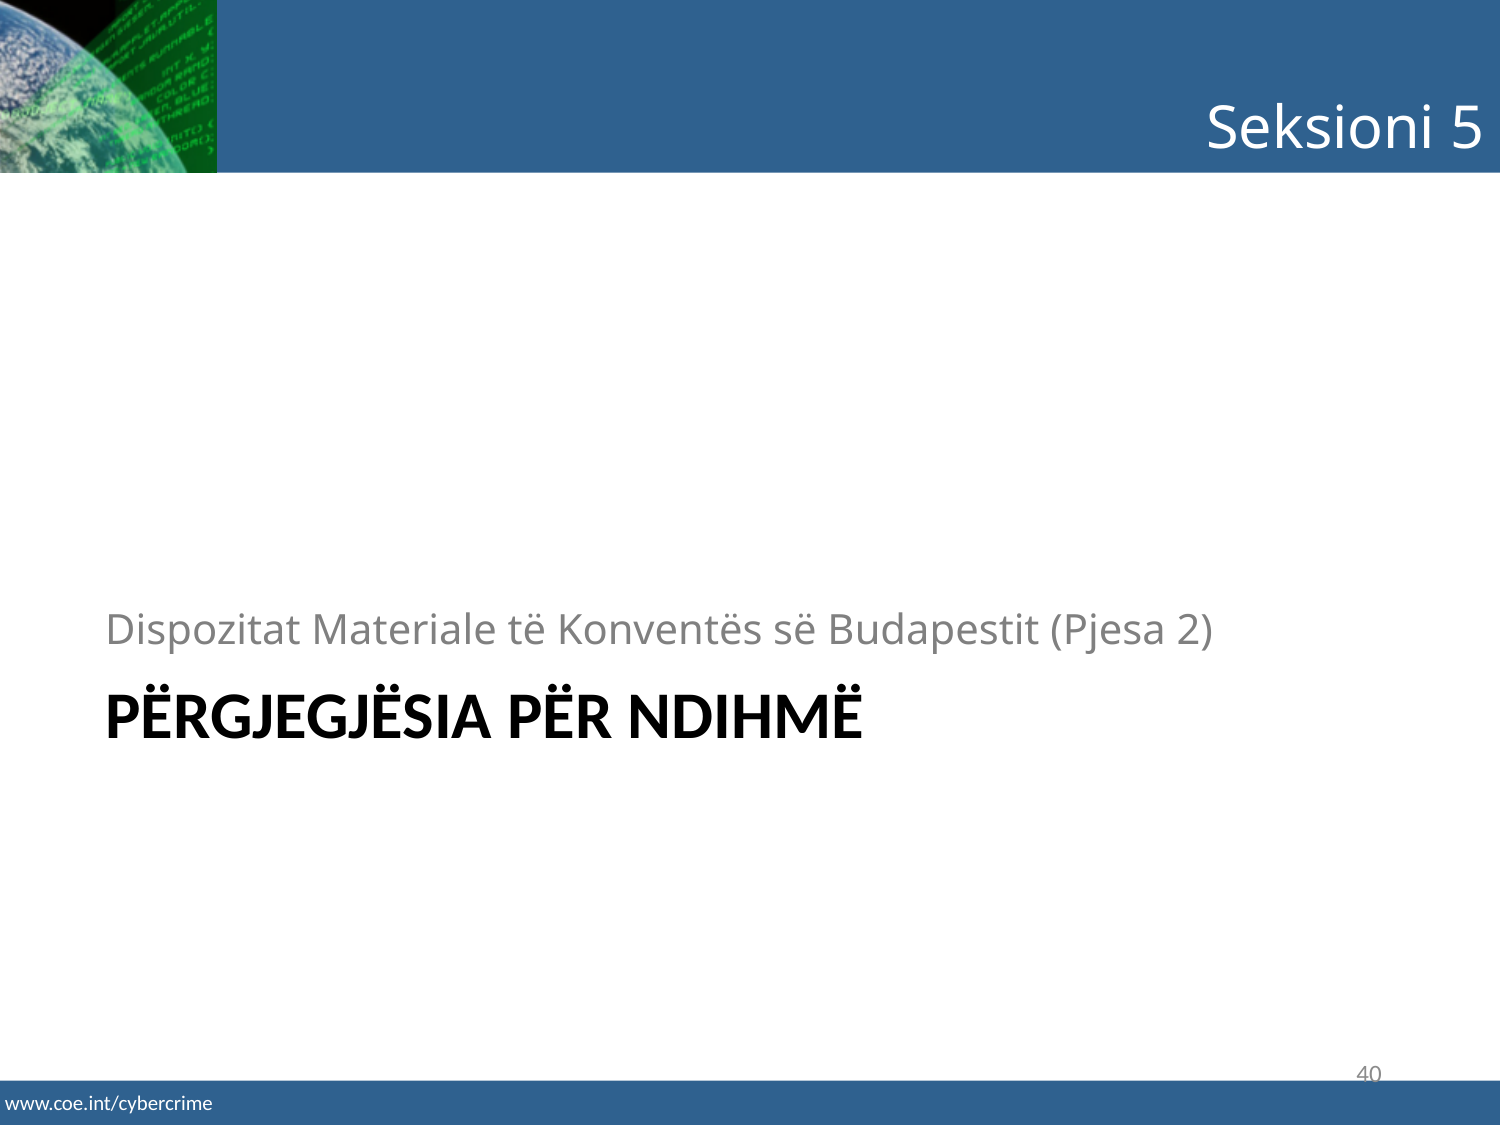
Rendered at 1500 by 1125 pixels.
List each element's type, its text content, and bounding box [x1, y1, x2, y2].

list Seksioni 5 [461, 0, 1500, 170]
slide_number 40 [1059, 1042, 1397, 1103]
title PËRGJEGJËSIA PËR NDIHMË [90, 674, 1385, 920]
picture [0, 0, 217, 173]
list Dispozitat Materiale të Konventës së Budapestit (Pjesa 2) [90, 601, 1385, 674]
